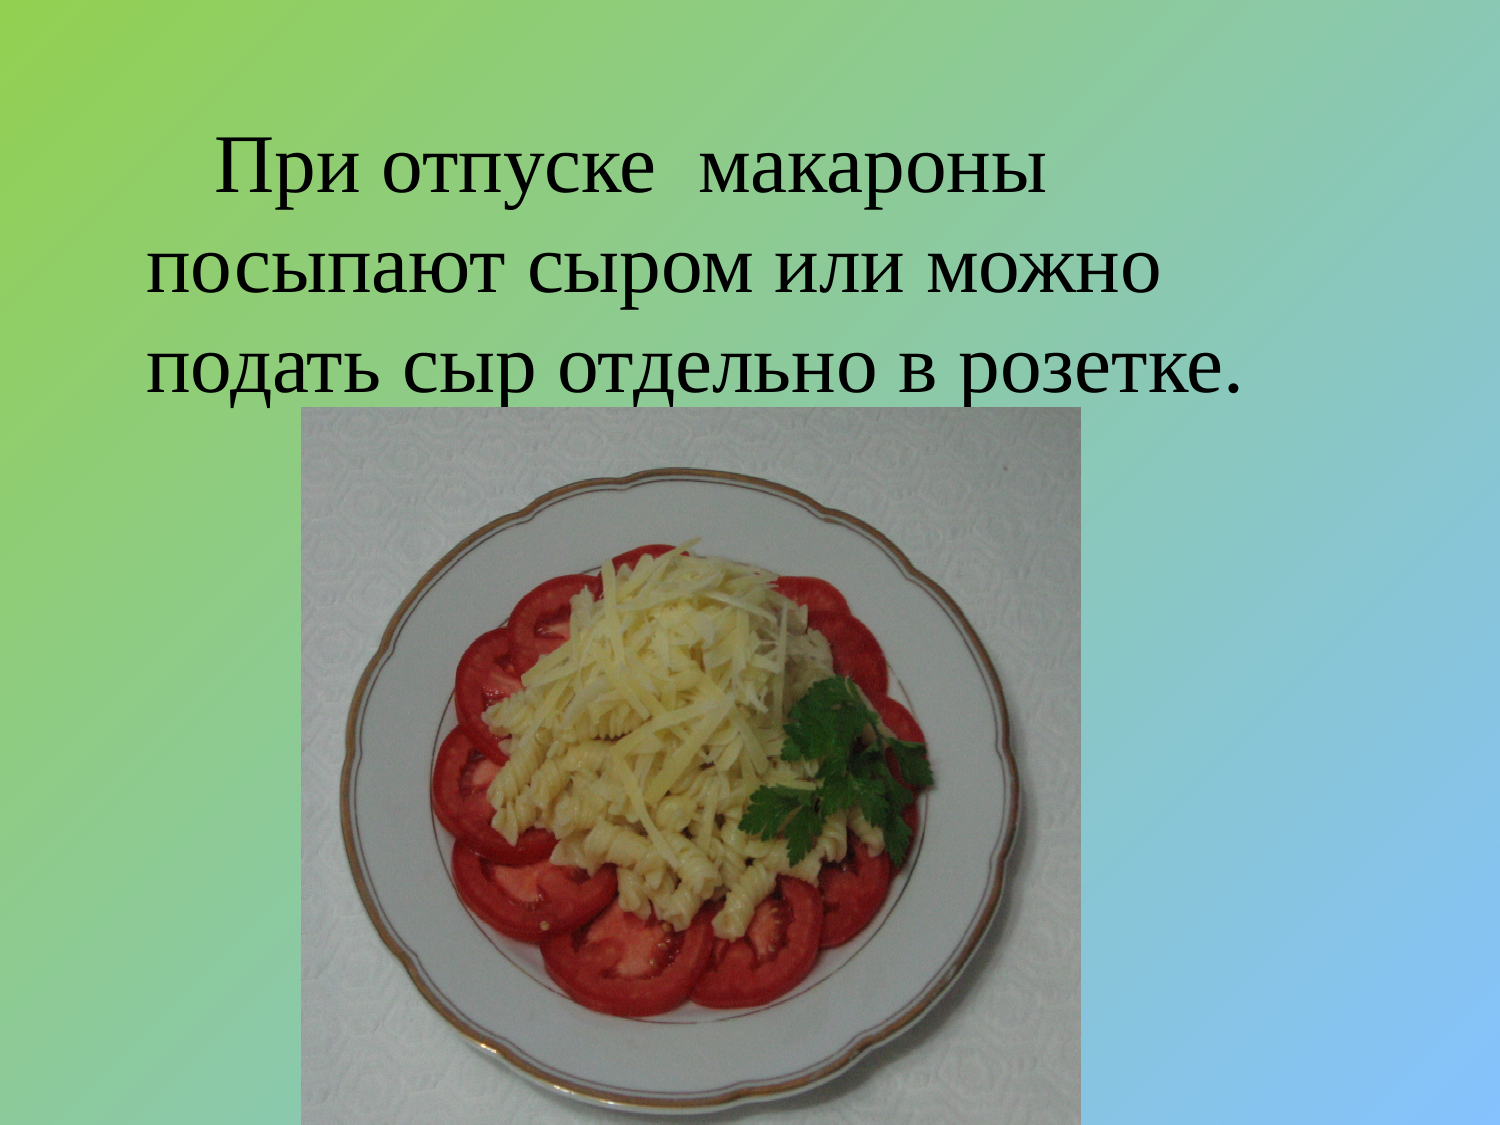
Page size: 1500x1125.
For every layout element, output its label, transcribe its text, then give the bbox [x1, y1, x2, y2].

picture [300, 407, 1081, 1125]
list При отпуске макароны посыпают сыром или можно подать сыр отдельно в розетке. [75, 101, 1425, 1005]
